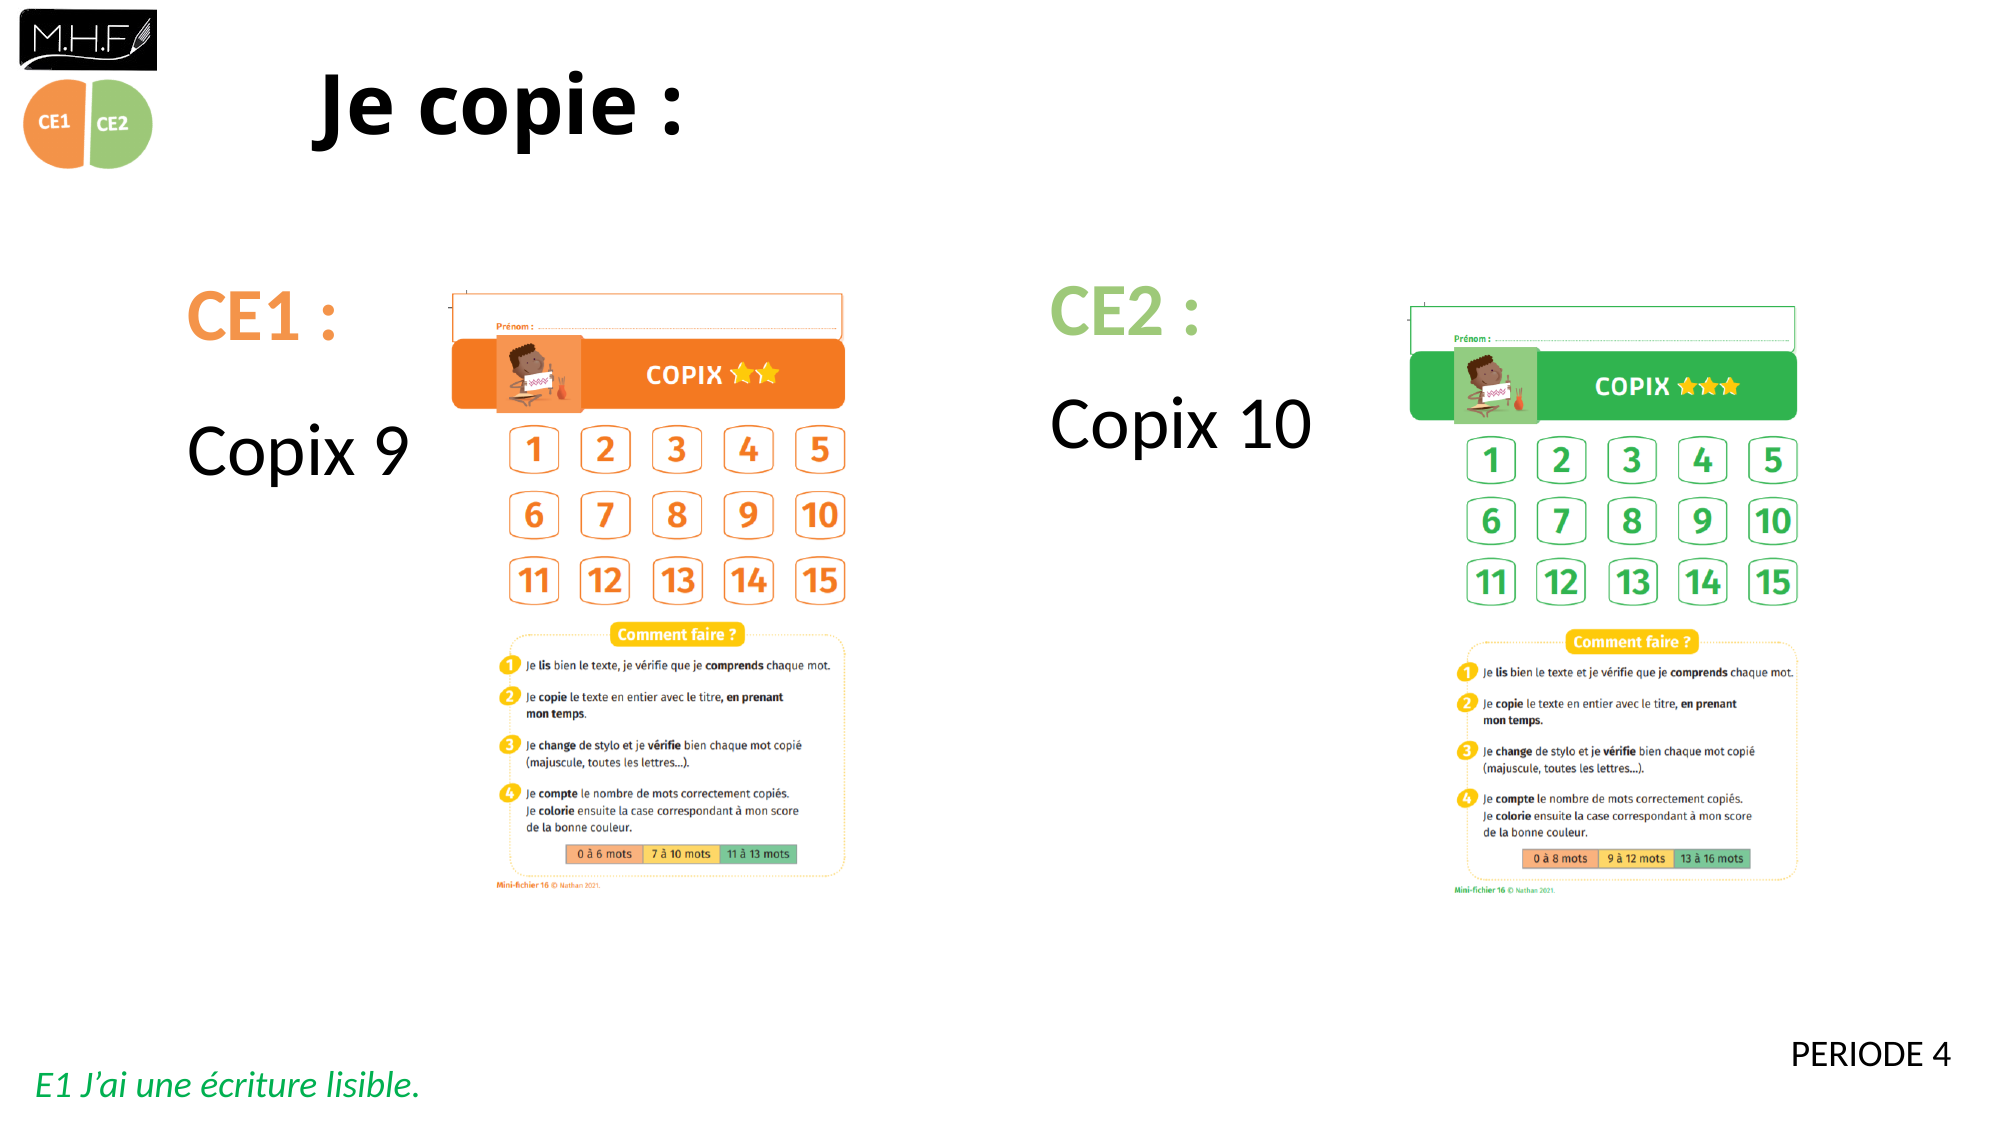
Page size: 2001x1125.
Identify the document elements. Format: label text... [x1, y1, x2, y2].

text_box E1 J’ai une écriture lisible. [19, 1052, 646, 1125]
text_box CE1 : Copix 9 [172, 213, 799, 723]
text_box CE2 : Copix 10 [1035, 246, 1933, 563]
picture [1407, 302, 1823, 901]
text_box PERIODE 4 [1362, 1021, 1967, 1082]
picture [1, 7, 177, 207]
text_box Je copie : [303, 7, 1549, 208]
picture [448, 290, 864, 897]
